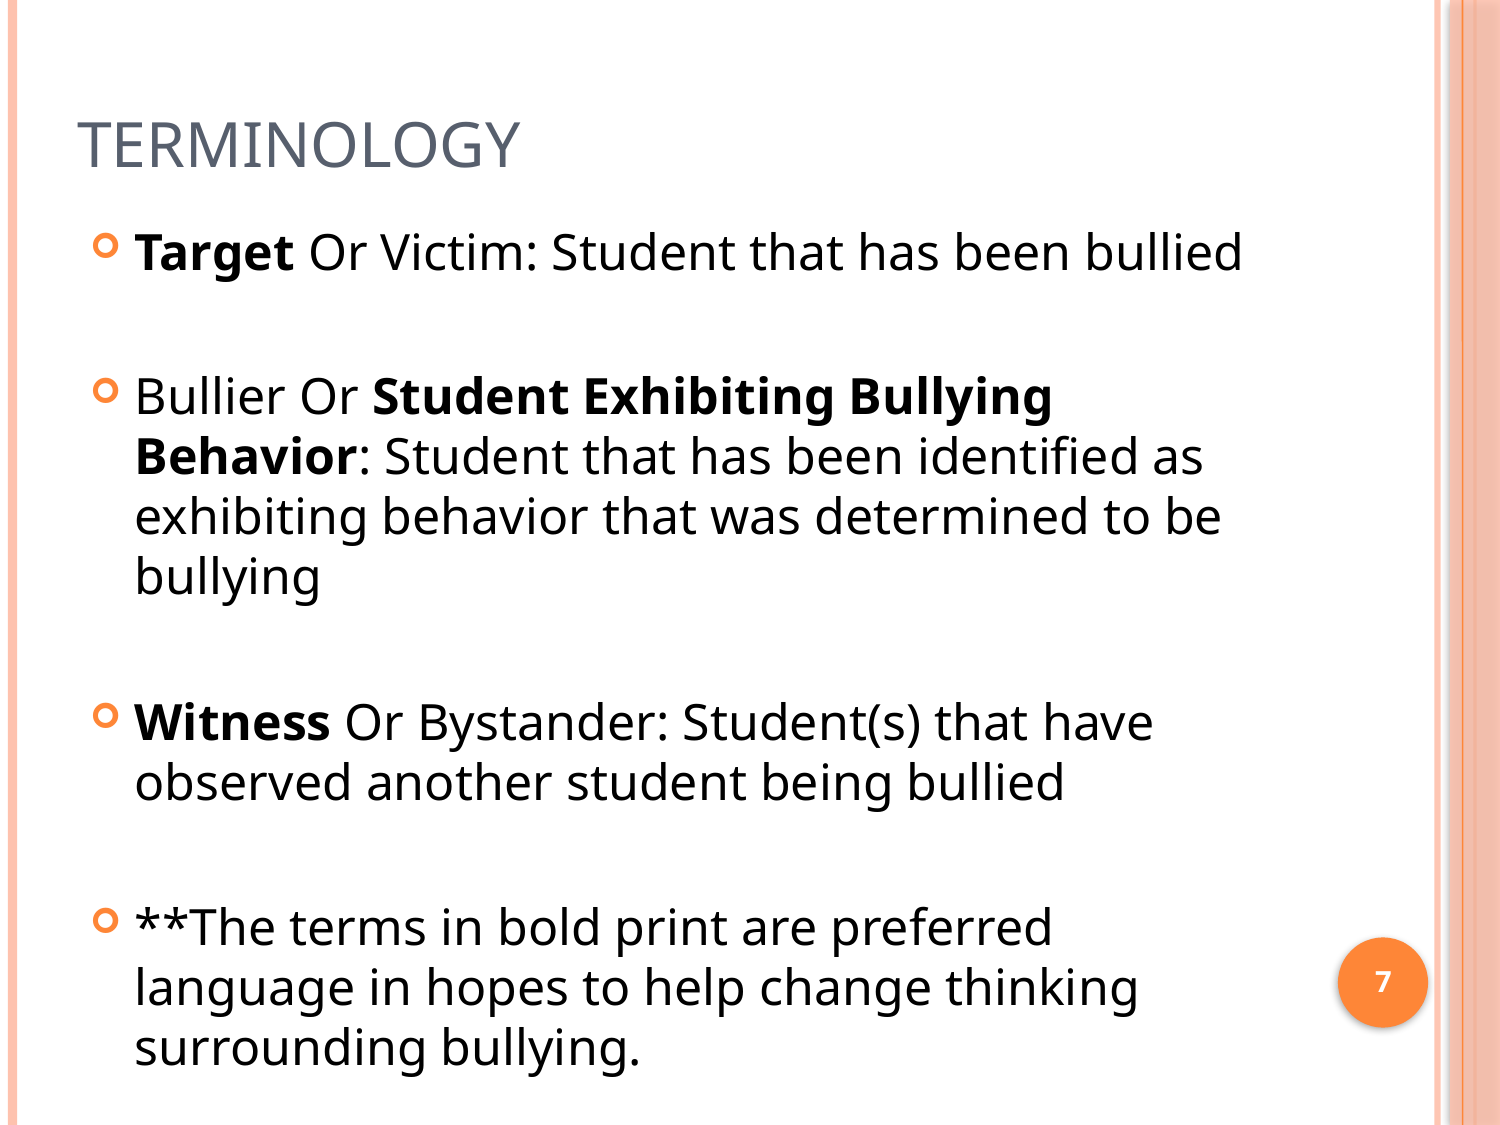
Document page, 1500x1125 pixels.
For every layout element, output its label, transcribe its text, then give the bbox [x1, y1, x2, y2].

slide_number 7 [1333, 940, 1434, 1026]
list Target Or Victim: Student that has been bullied Bullier Or Student Exhibiting Bullying Behavior: Student that has been identified as exhibiting behavior that was determined to be bullying Witness Or Bystander: Student(s) that have observed another student being bullied **The terms in bold print are preferred language in hopes to help change thinking surrounding bullying. [75, 212, 1300, 1062]
title Terminology [62, 0, 1288, 188]
